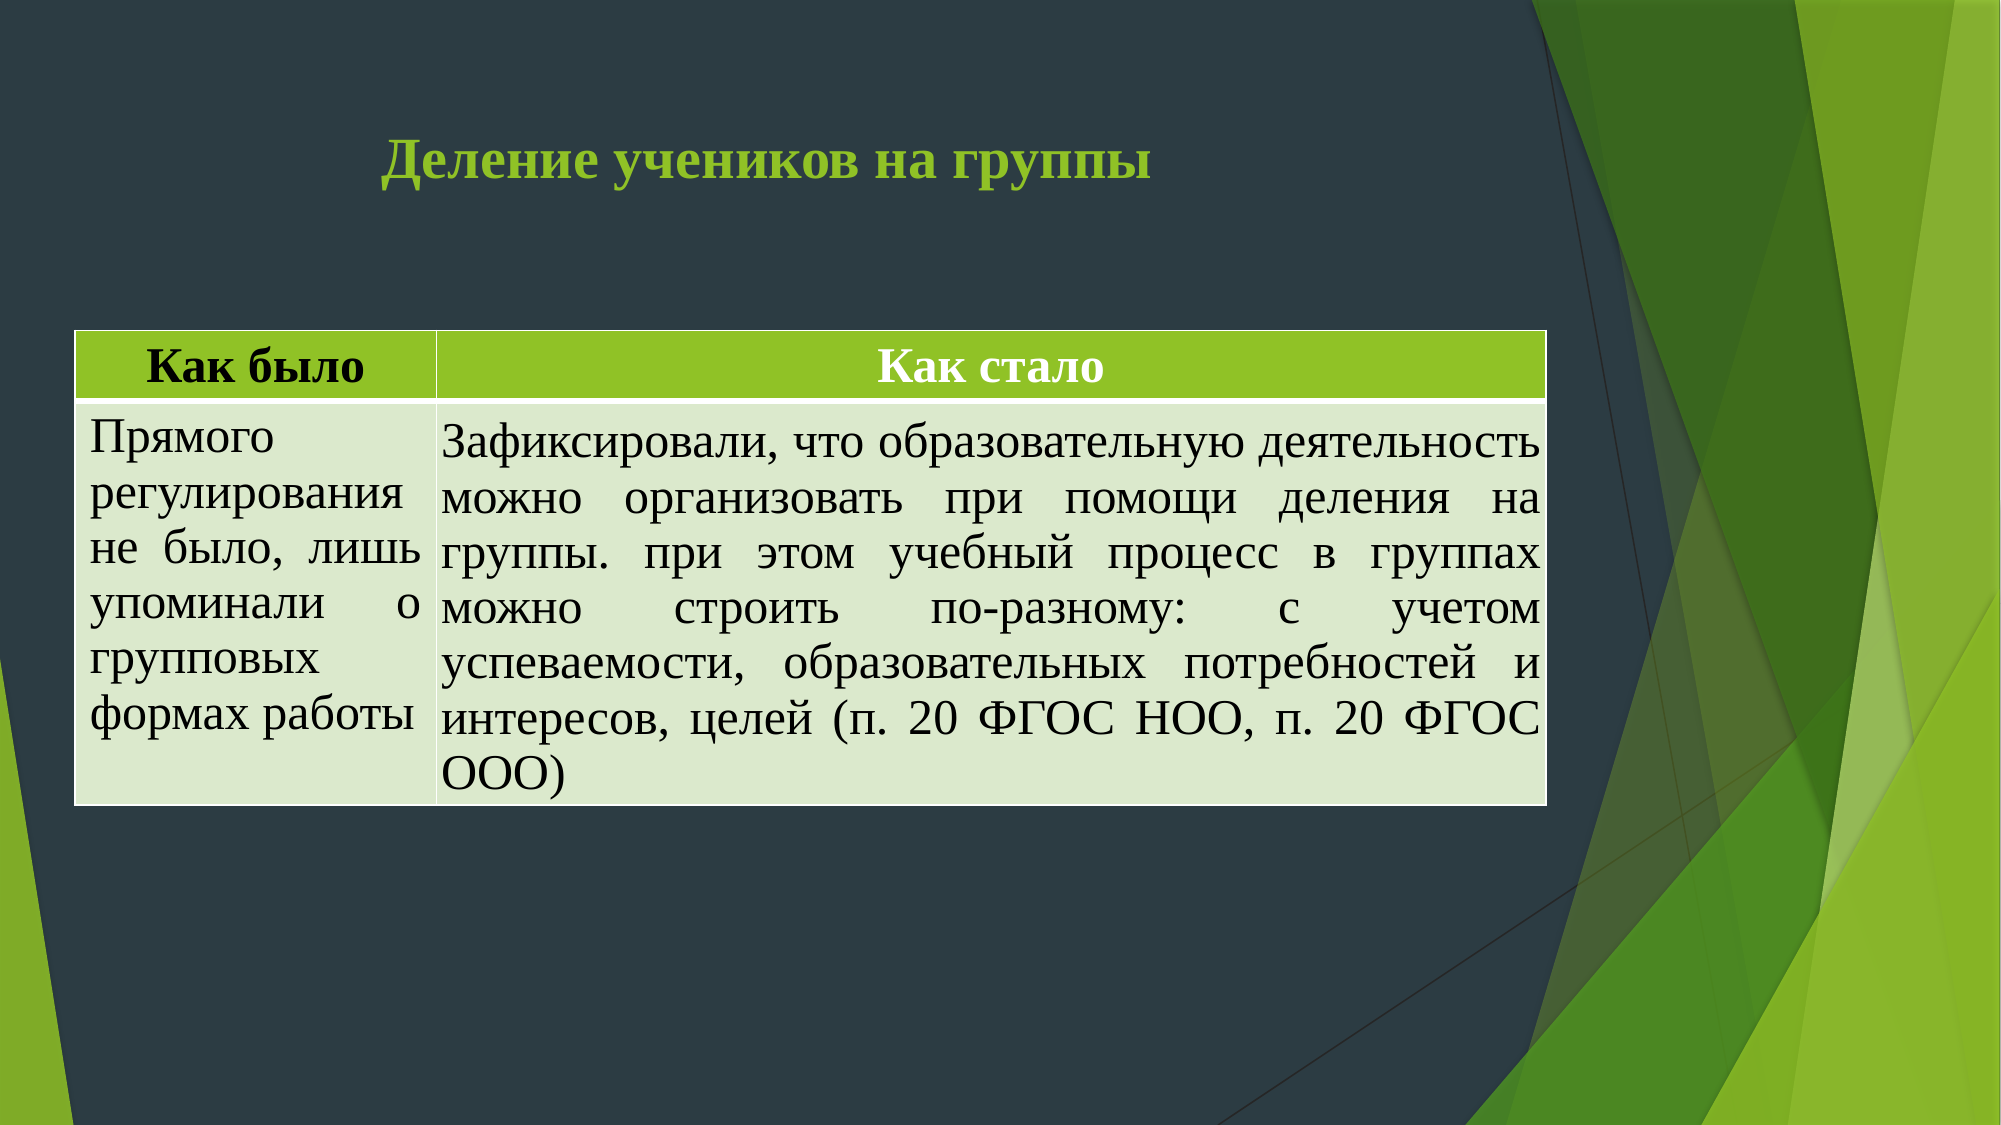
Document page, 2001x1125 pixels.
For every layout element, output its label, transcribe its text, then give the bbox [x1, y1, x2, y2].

table_header Как стало [437, 331, 1545, 398]
table_cell Прямого регулирования не было, лишь упоминали о групповых формах работы [76, 404, 436, 804]
title Деление учеников на группы [0, 113, 1630, 331]
table_cell Зафиксировали, что образовательную деятельность можно организовать при помощи деления на группы. при этом учебный процесс в группах можно строить по-разному: с учетом успеваемости, образовательных потребностей и интересов, целей (п. 20 ФГОС НОО, п. 20 ФГОС ООО) [437, 404, 1545, 804]
table_header Как было [76, 331, 436, 398]
